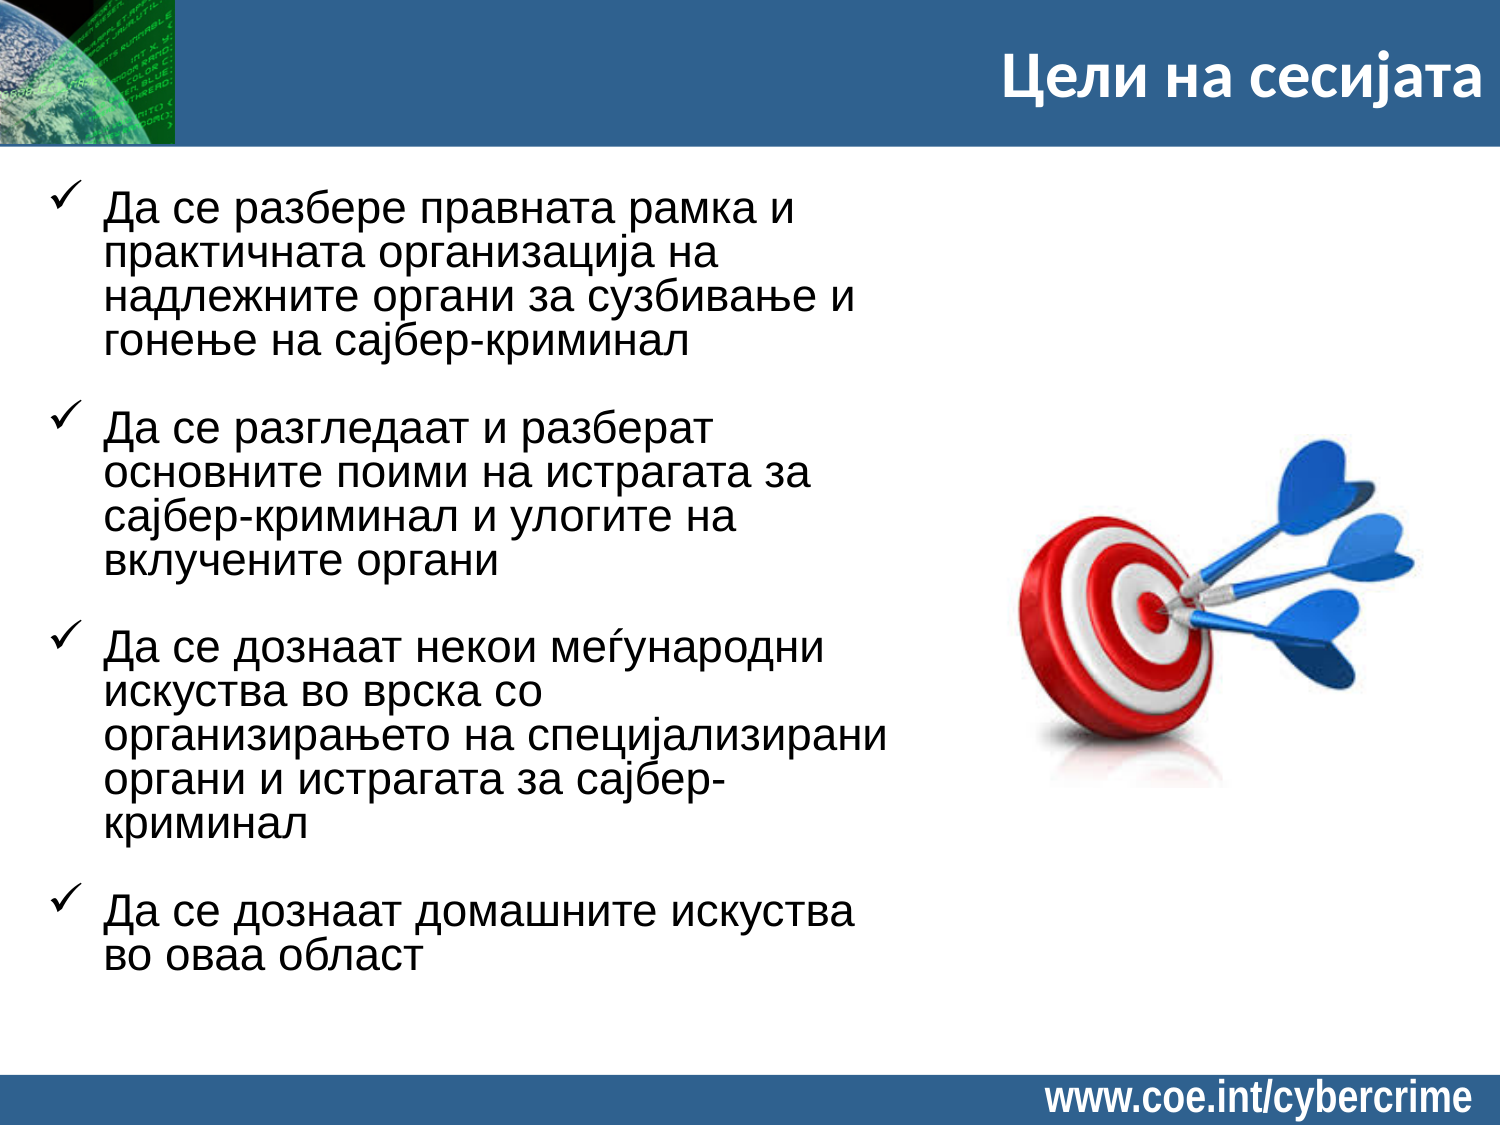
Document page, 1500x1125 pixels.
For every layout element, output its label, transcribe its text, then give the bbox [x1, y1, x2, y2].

text_box Цели на сесијата [177, 0, 1500, 149]
text_box Да се разбере правната рамка и практичната организација на надлежните органи за сузбивање и гонење на сајбер-криминал Да се разгледаат и разберат основните поими на истрагата за сајбер-криминал и улогите на вклучените органи Да се дознаат некои меѓународни искуства во врска со организирањето на специјализирани органи и истрагата за сајбер-криминал Да се дознаат домашните искуства во оваа област [32, 181, 910, 987]
picture [0, 0, 175, 144]
picture [978, 434, 1441, 788]
text_box www.coe.int/cybercrime [1030, 1059, 1500, 1125]
text_box [0, 1073, 1030, 1125]
